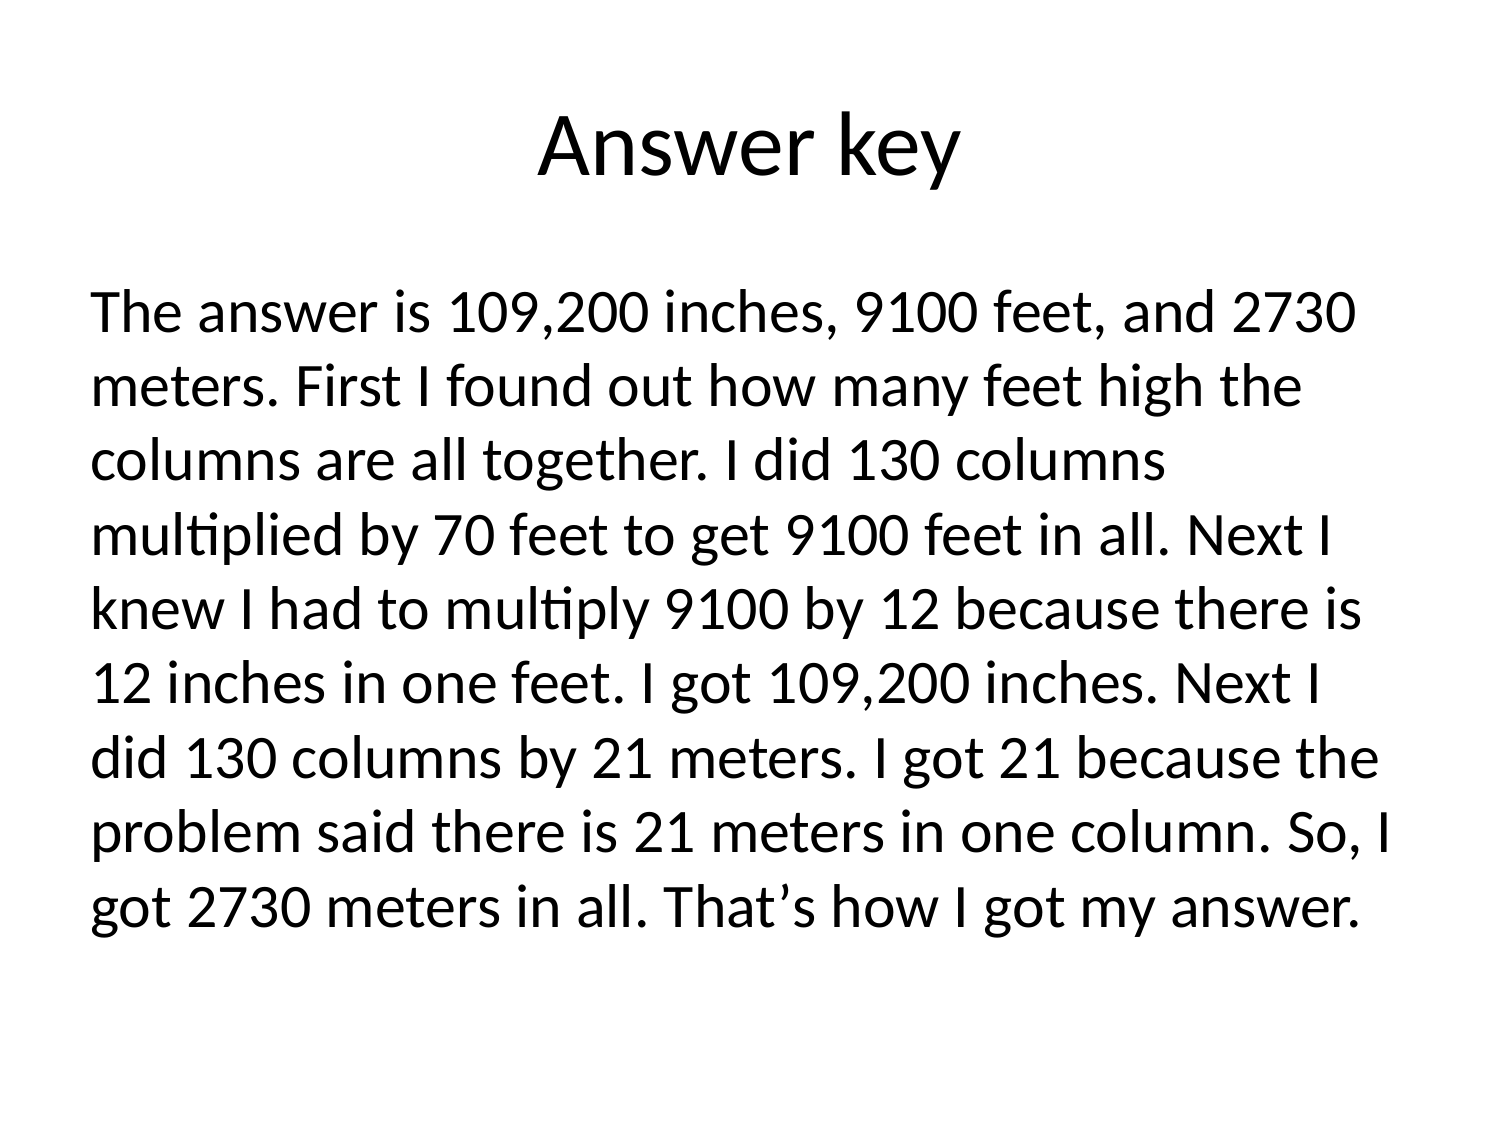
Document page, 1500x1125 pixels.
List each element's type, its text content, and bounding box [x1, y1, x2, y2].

title Answer key [75, 45, 1425, 233]
list The answer is 109,200 inches, 9100 feet, and 2730 meters. First I found out how many feet high the columns are all together. I did 130 columns multiplied by 70 feet to get 9100 feet in all. Next I knew I had to multiply 9100 by 12 because there is 12 inches in one feet. I got 109,200 inches. Next I did 130 columns by 21 meters. I got 21 because the problem said there is 21 meters in one column. So, I got 2730 meters in all. That’s how I got my answer. [75, 262, 1425, 1005]
